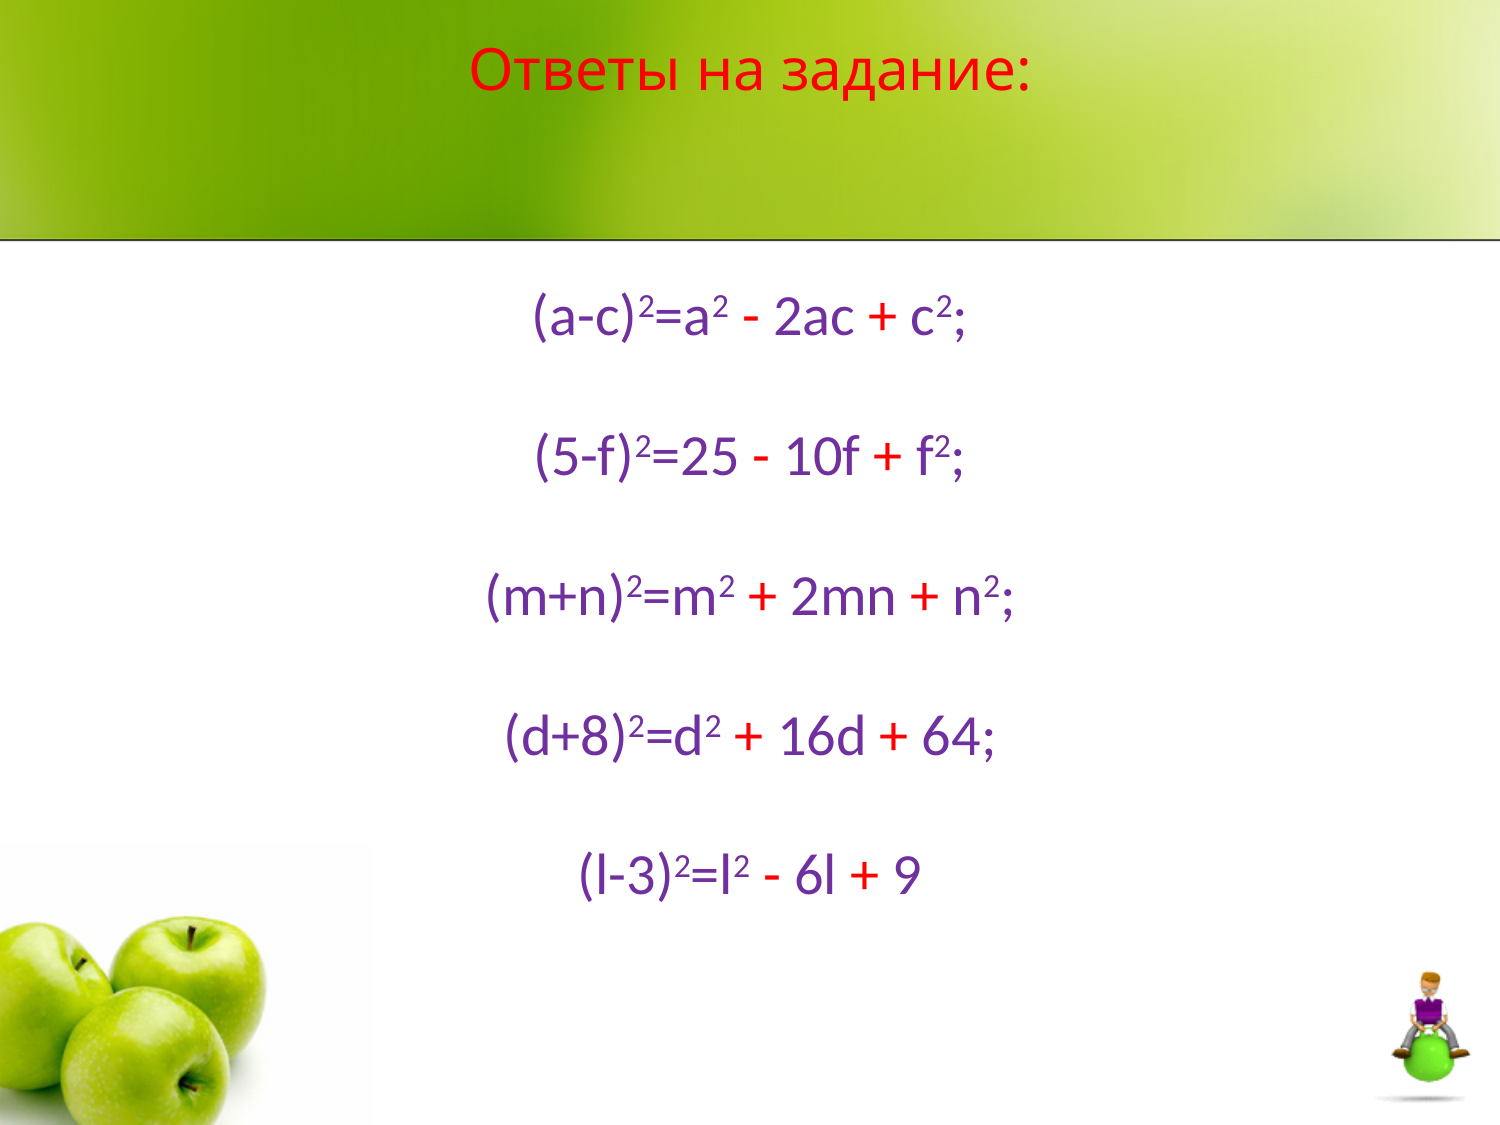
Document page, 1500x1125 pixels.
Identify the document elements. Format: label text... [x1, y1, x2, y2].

text_box (а-с)2=а2 - 2ас + с2; (5-f)2=25 - 10f + f2; (m+n)2=m2 + 2mn + n2; (d+8)2=d2 + 16d + 64; (l-3)2=l2 - 6l + 9 [35, 269, 1465, 984]
picture [0, 0, 1500, 1125]
text_box Ответы на задание: [62, 24, 1438, 175]
